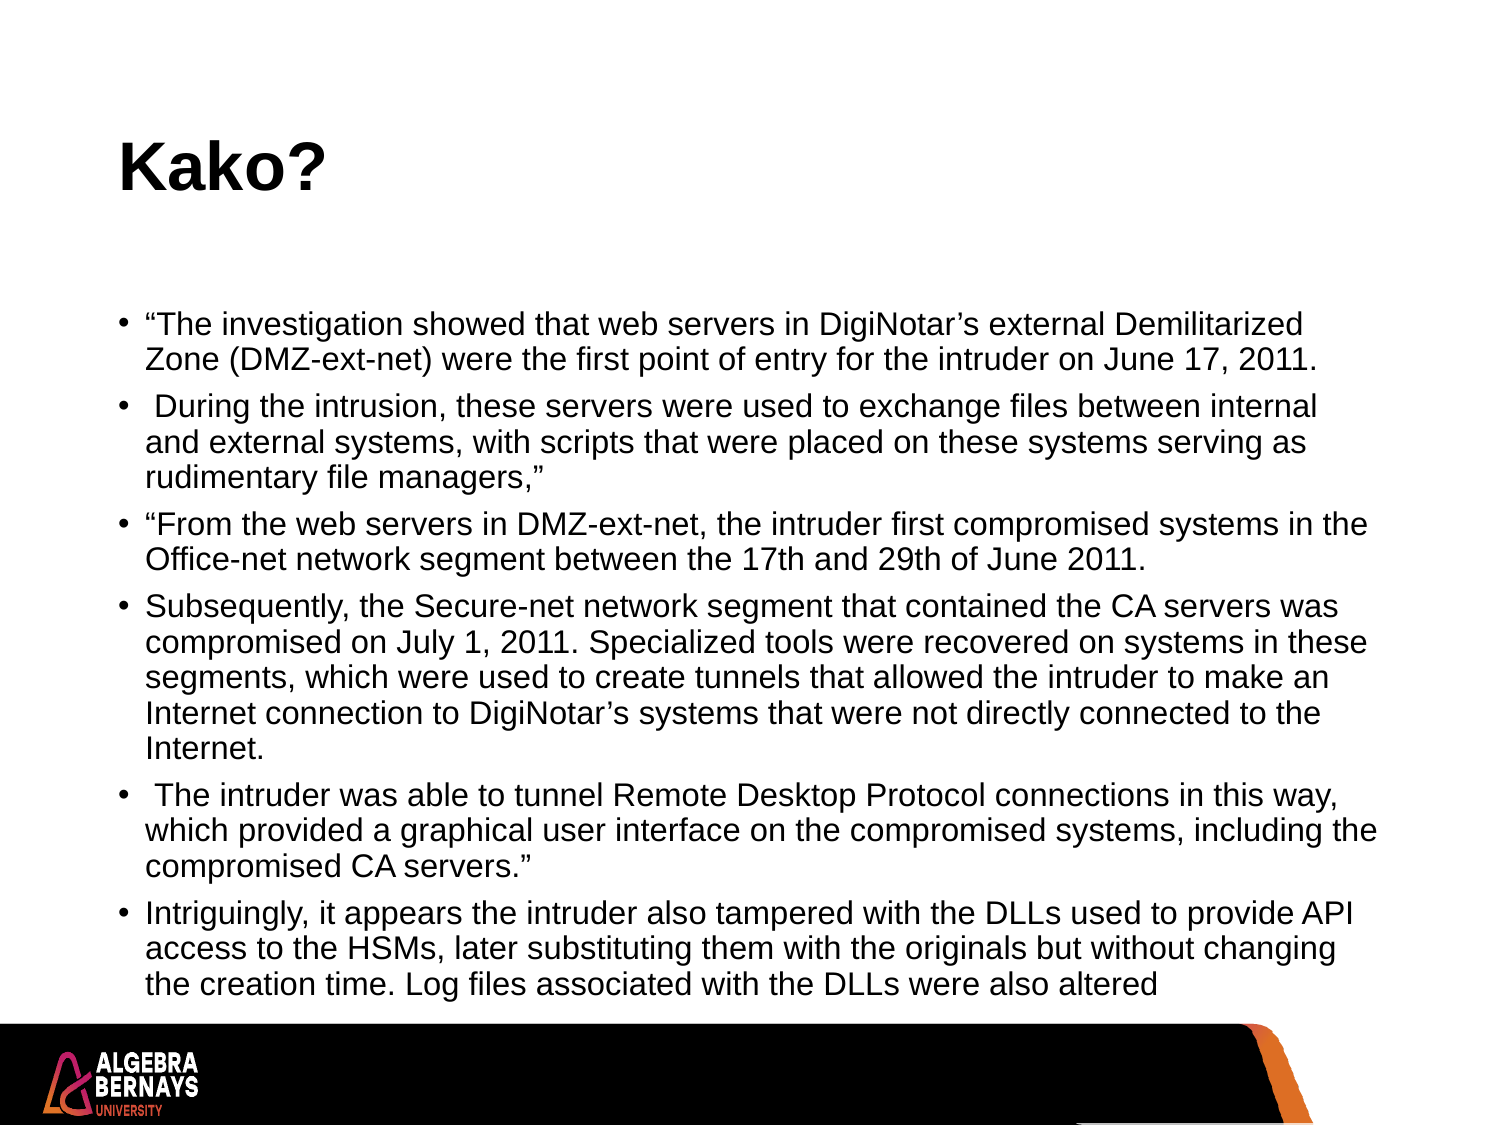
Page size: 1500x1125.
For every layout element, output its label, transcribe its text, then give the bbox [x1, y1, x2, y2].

list “The investigation showed that web servers in DigiNotar’s external Demilitarized Zone (DMZ-ext-net) were the first point of entry for the intruder on June 17, 2011. During the intrusion, these servers were used to exchange files between internal and external systems, with scripts that were placed on these systems serving as rudimentary file managers,” “From the web servers in DMZ-ext-net, the intruder first compromised systems in the Office-net network segment between the 17th and 29th of June 2011. Subsequently, the Secure-net network segment that contained the CA servers was compromised on July 1, 2011. Specialized tools were recovered on systems in these segments, which were used to create tunnels that allowed the intruder to make an Internet connection to DigiNotar’s systems that were not directly connected to the Internet. The intruder was able to tunnel Remote Desktop Protocol connections in this way, which provided a graphical user interface on the compromised systems, including the compromised CA servers.” Intriguingly, it appears the intruder also tampered with the DLLs used to provide API access to the HSMs, later substituting them with the originals but without changing the creation time. Log files associated with the DLLs were also altered [103, 299, 1397, 1014]
title Kako? [103, 59, 1397, 278]
picture [0, 1023, 1468, 1125]
